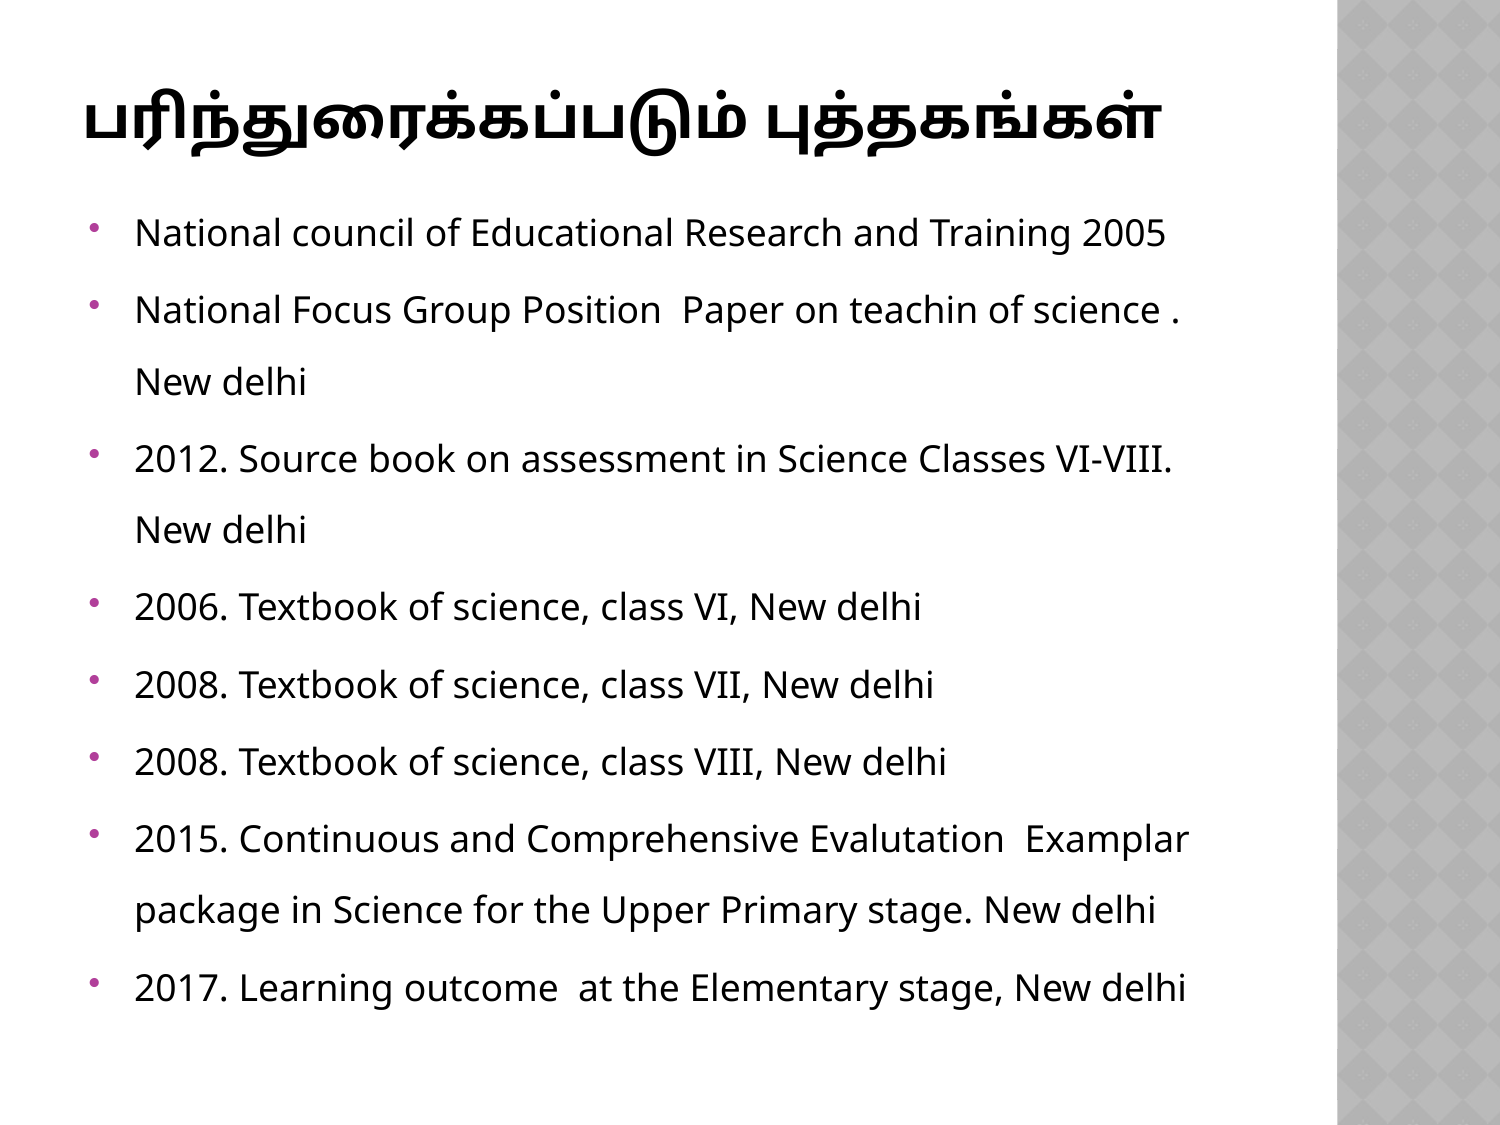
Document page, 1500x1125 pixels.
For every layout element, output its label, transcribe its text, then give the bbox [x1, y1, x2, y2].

title பரிந்துரைக்கப்படும் புத்தகங்கள் [75, 52, 1263, 150]
list National council of Educational Research and Training 2005 National Focus Group Position Paper on teachin of science . New delhi 2012. Source book on assessment in Science Classes VI-VIII. New delhi 2006. Textbook of science, class VI, New delhi 2008. Textbook of science, class VII, New delhi 2008. Textbook of science, class VIII, New delhi 2015. Continuous and Comprehensive Evalutation Examplar package in Science for the Upper Primary stage. New delhi 2017. Learning outcome at the Elementary stage, New delhi [75, 174, 1263, 1100]
